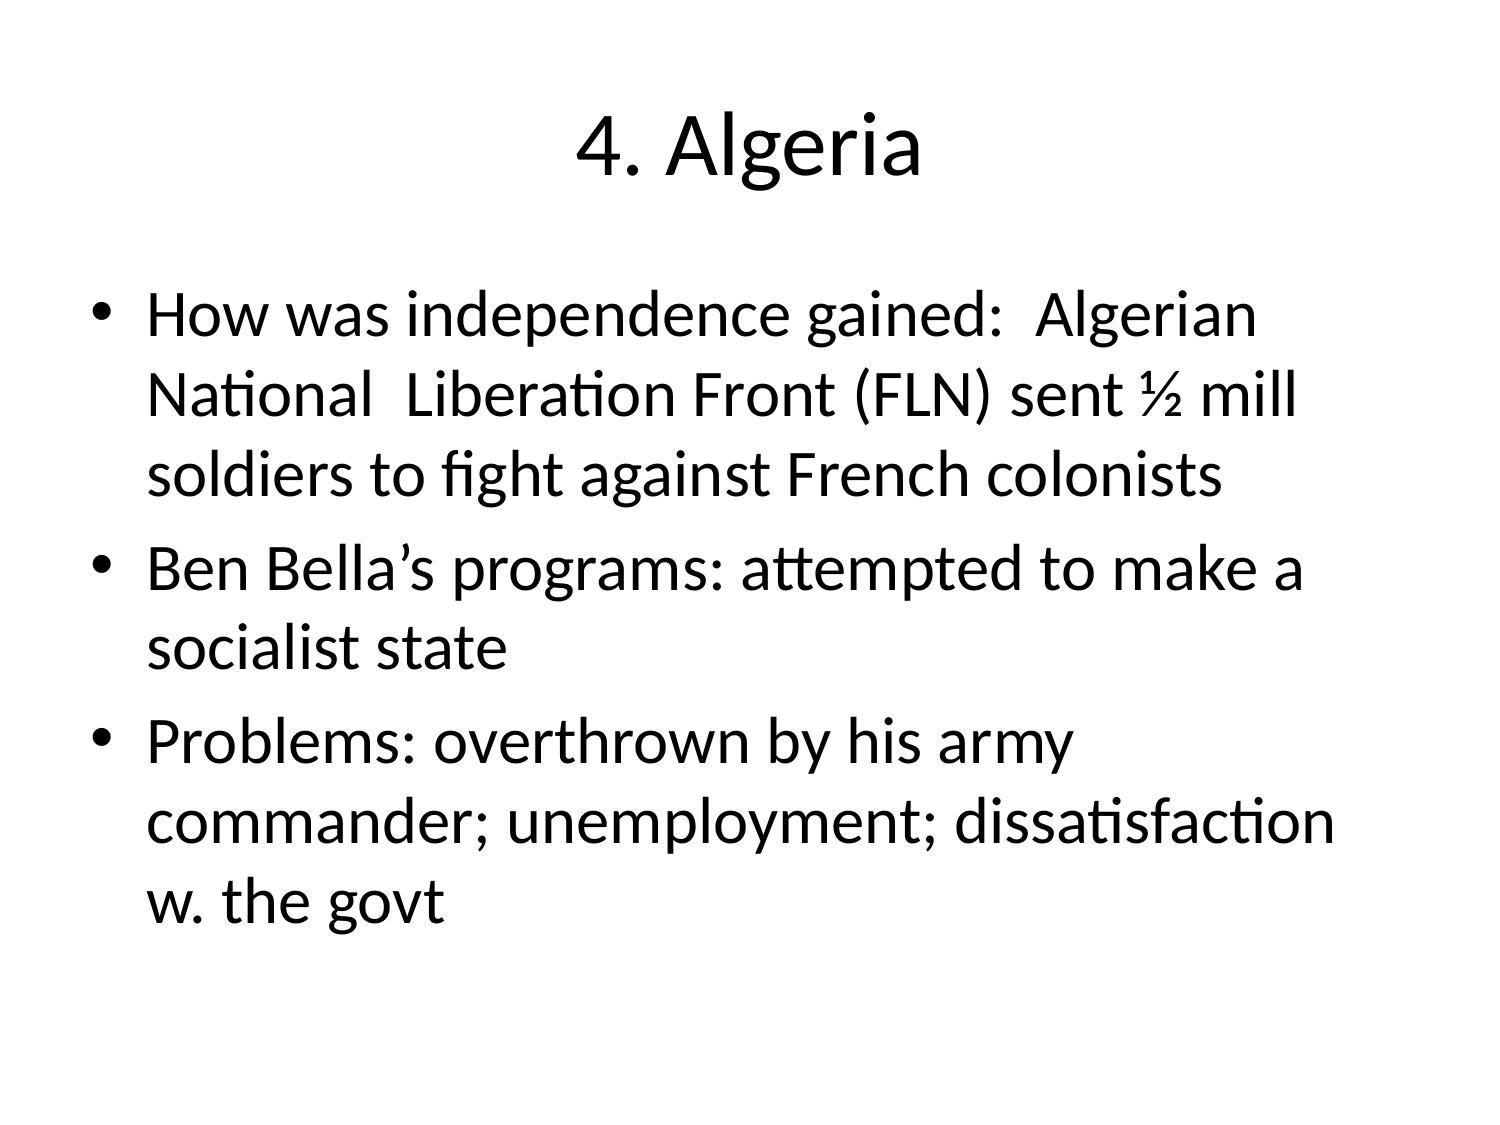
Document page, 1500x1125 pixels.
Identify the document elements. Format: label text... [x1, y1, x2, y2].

title 4. Algeria [75, 45, 1425, 233]
list How was independence gained: Algerian National Liberation Front (FLN) sent ½ mill soldiers to fight against French colonists Ben Bella’s programs: attempted to make a socialist state Problems: overthrown by his army commander; unemployment; dissatisfaction w. the govt [75, 262, 1425, 1005]
